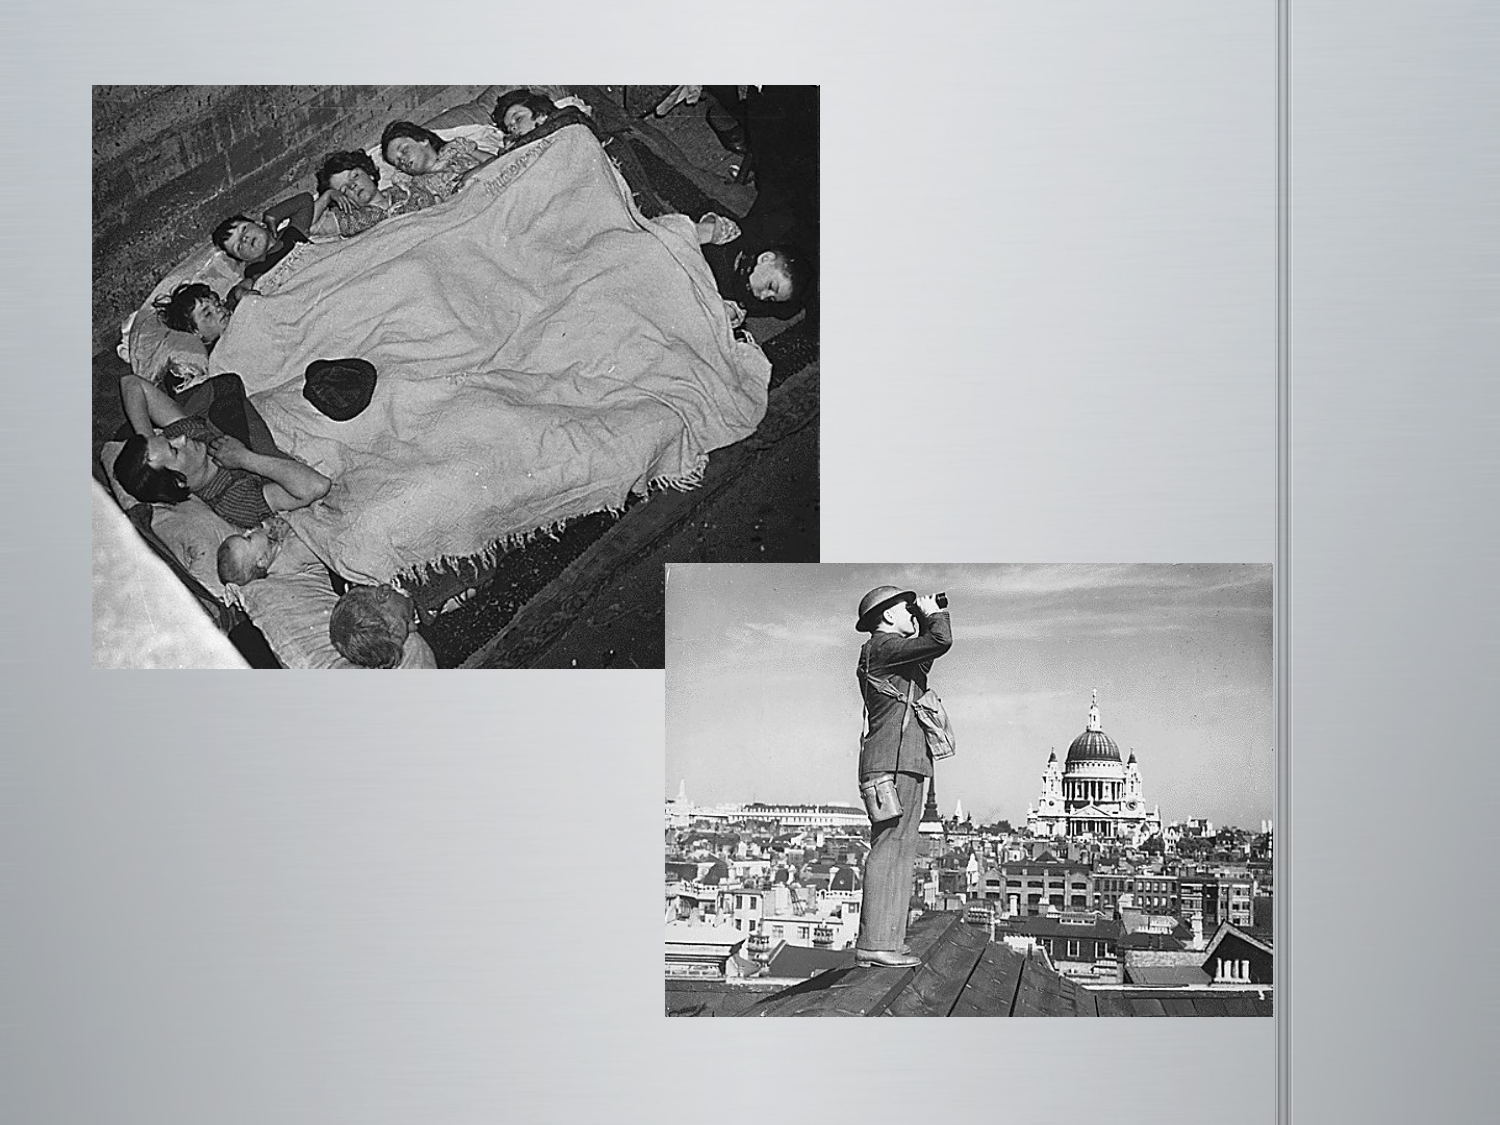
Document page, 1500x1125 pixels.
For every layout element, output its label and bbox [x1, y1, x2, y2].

picture [0, 0, 1500, 1125]
list [0, 85, 913, 670]
